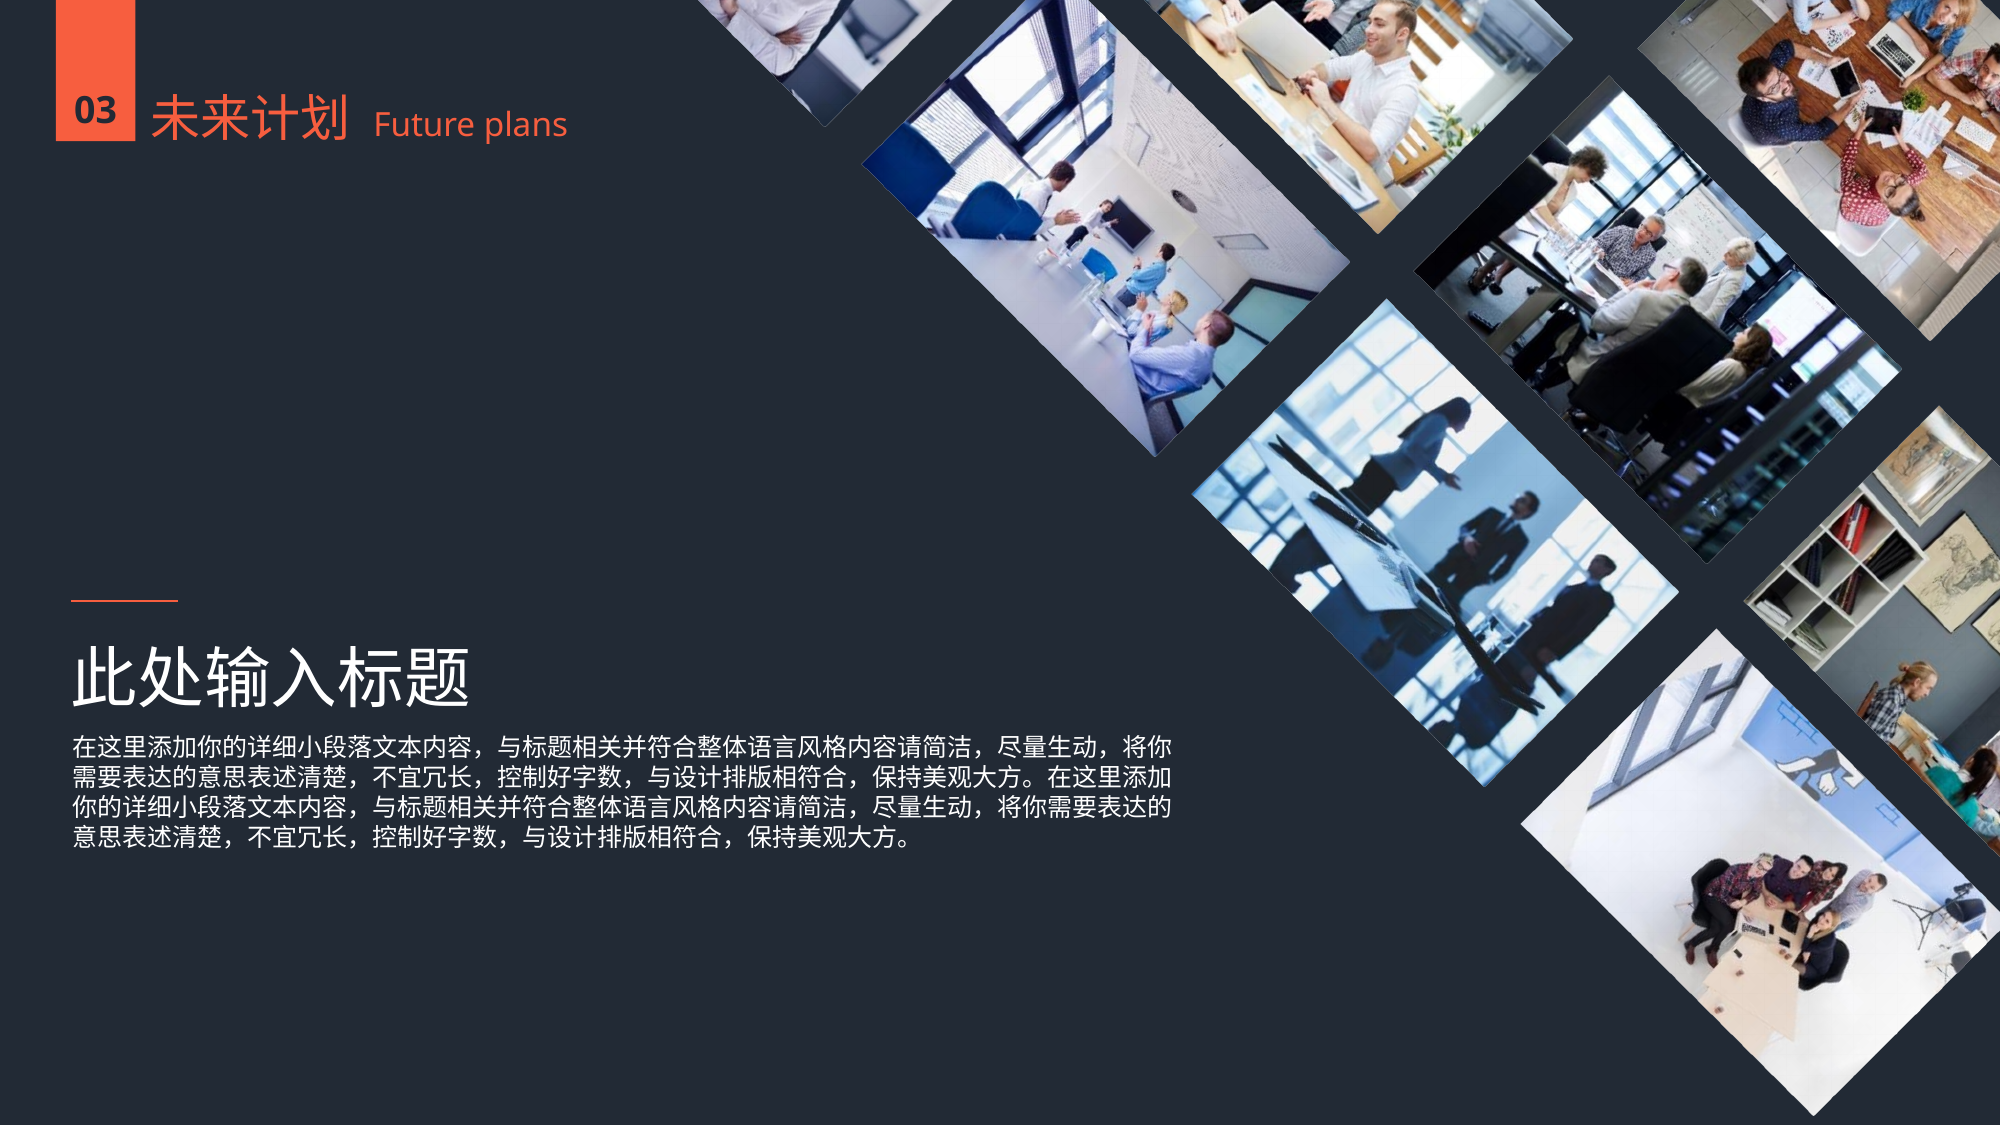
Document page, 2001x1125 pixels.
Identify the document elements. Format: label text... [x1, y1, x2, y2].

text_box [586, 0, 2000, 609]
picture [1308, 609, 1661, 786]
text_box [55, 0, 136, 78]
text_box 03 [47, 78, 145, 139]
picture [1521, 629, 2000, 1115]
text_box 未来计划 Future plans [136, 78, 586, 154]
text_box [0, 81, 136, 169]
picture [1753, 609, 2000, 856]
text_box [55, 628, 1192, 861]
